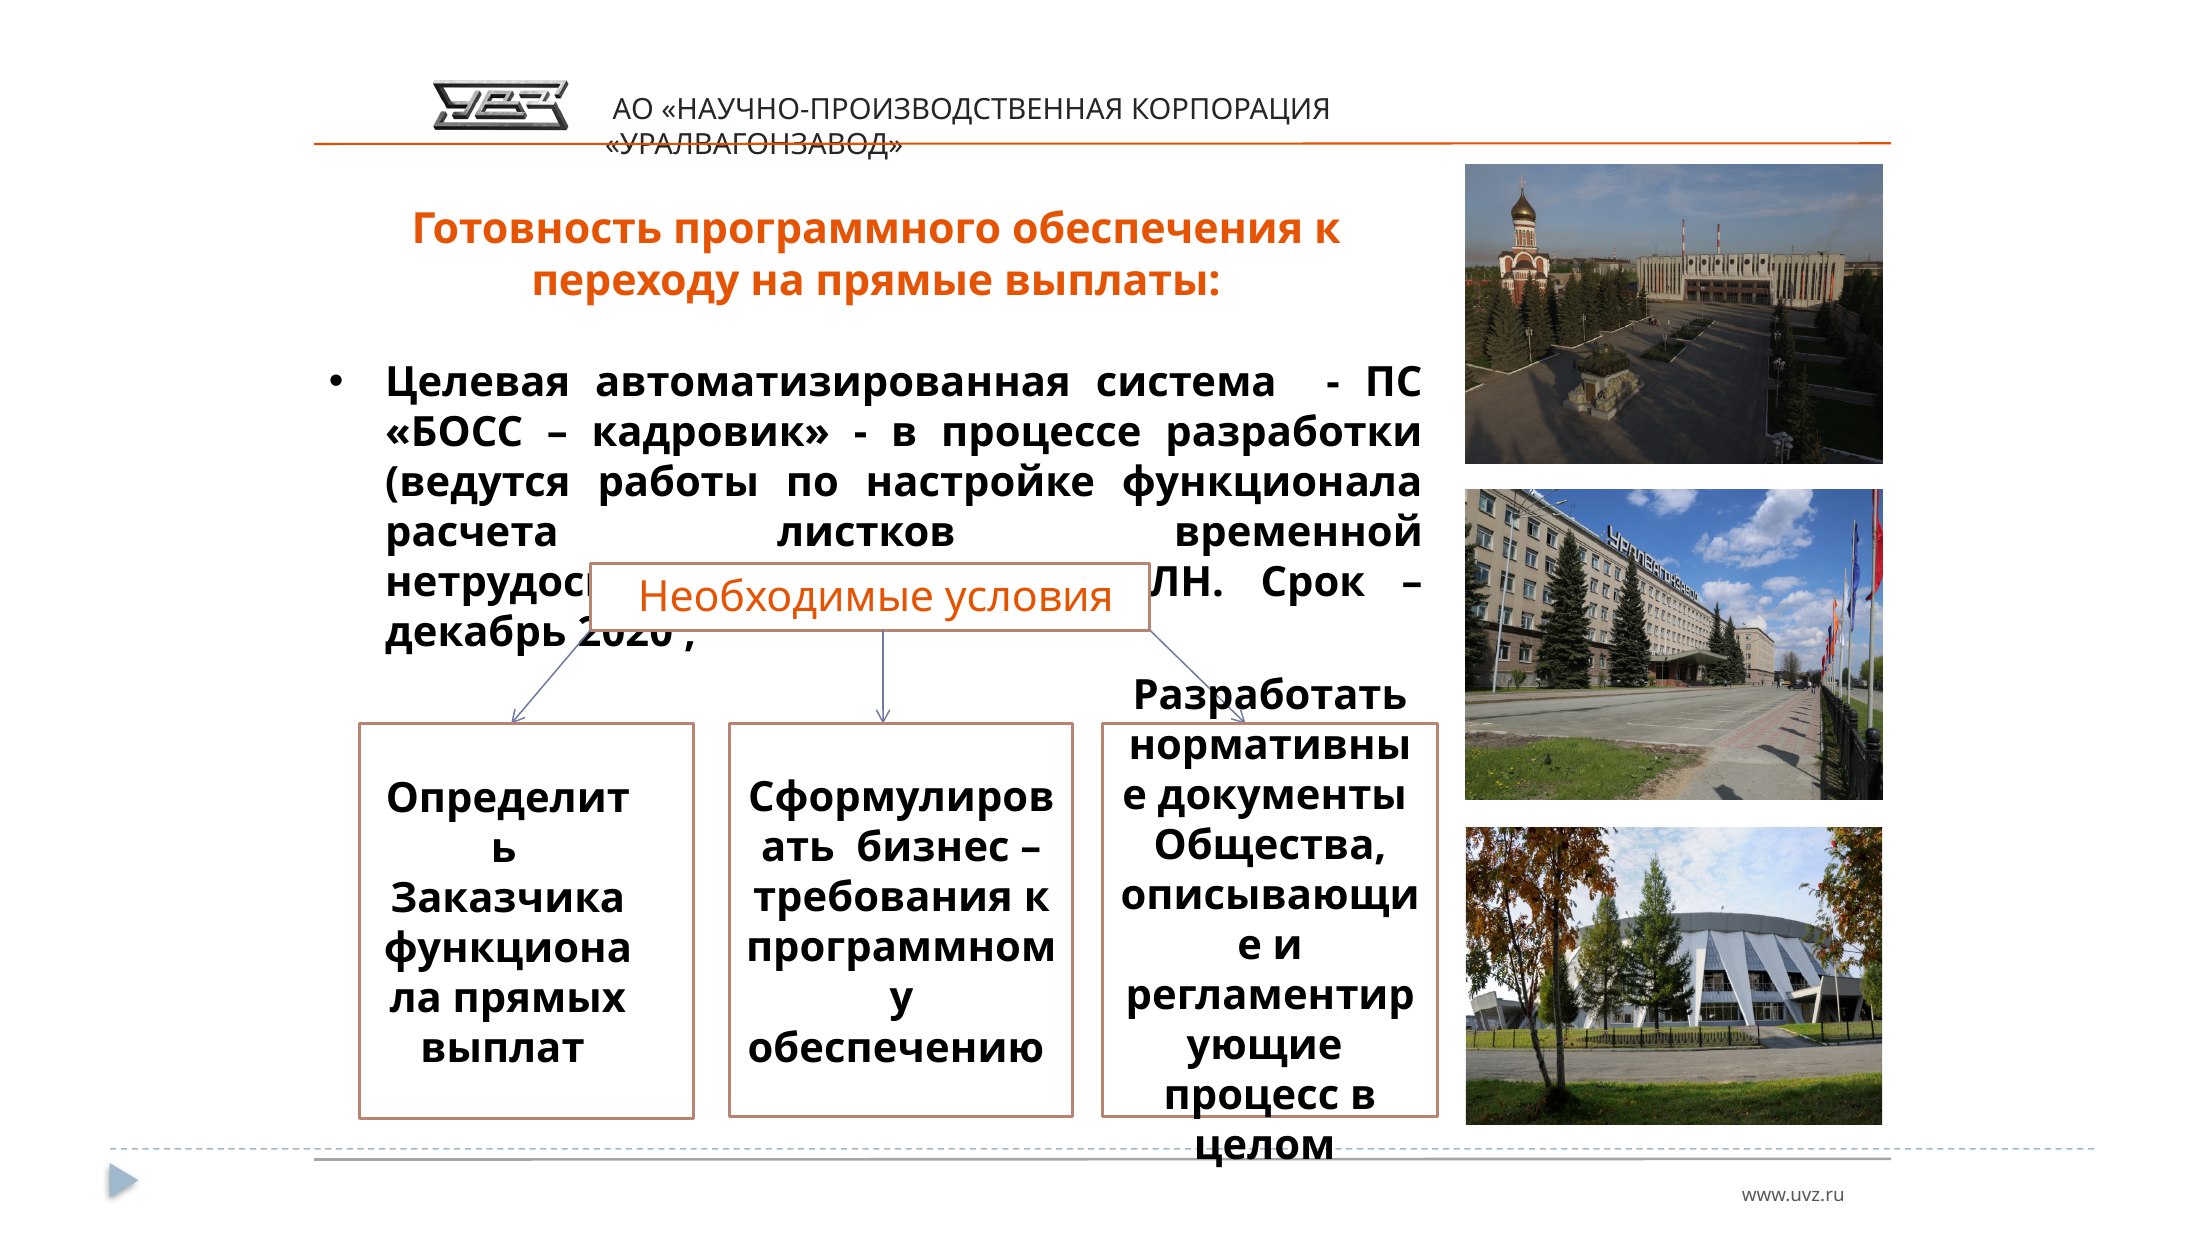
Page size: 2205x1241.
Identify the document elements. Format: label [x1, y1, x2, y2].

picture [1465, 489, 1883, 801]
text_box [510, 630, 591, 724]
picture [1465, 827, 1883, 1126]
text_box [313, 75, 1892, 1213]
text_box [1149, 630, 1246, 724]
picture [1465, 164, 1883, 464]
